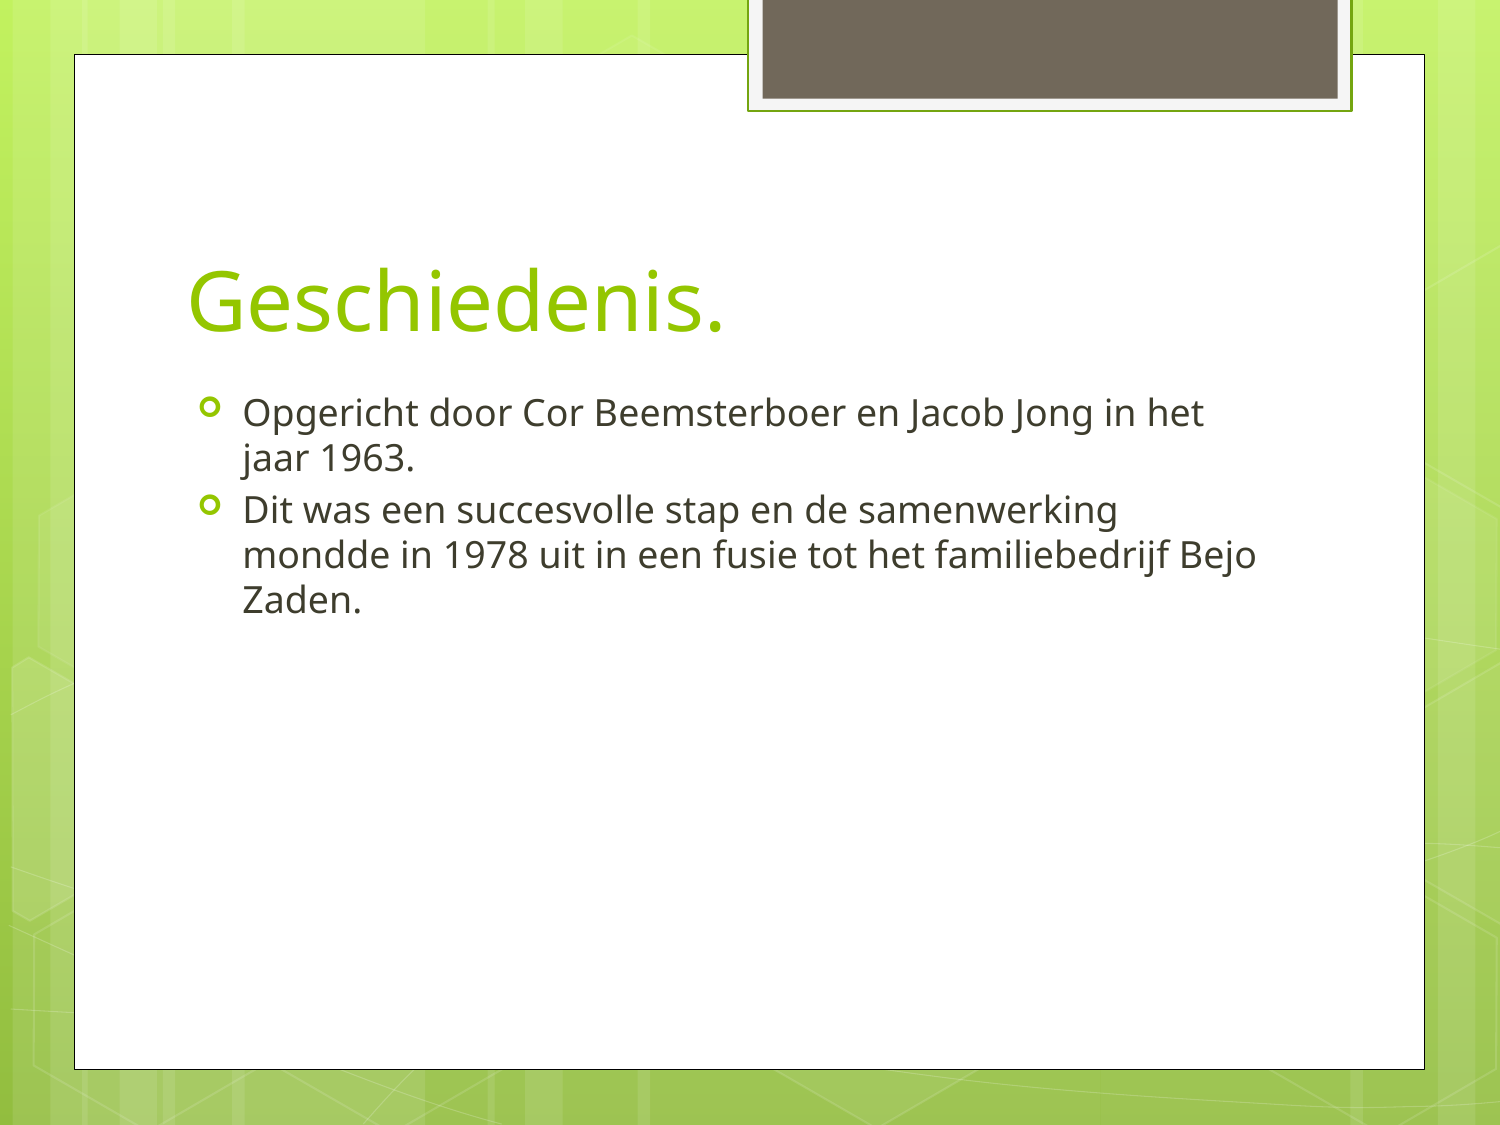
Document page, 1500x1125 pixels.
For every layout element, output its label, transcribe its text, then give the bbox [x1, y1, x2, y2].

title Geschiedenis. [171, 168, 1324, 357]
list Opgericht door Cor Beemsterboer en Jacob Jong in het jaar 1963. Dit was een succesvolle stap en de samenwerking mondde in 1978 uit in een fusie tot het familiebedrijf Bejo Zaden. [171, 381, 1283, 957]
